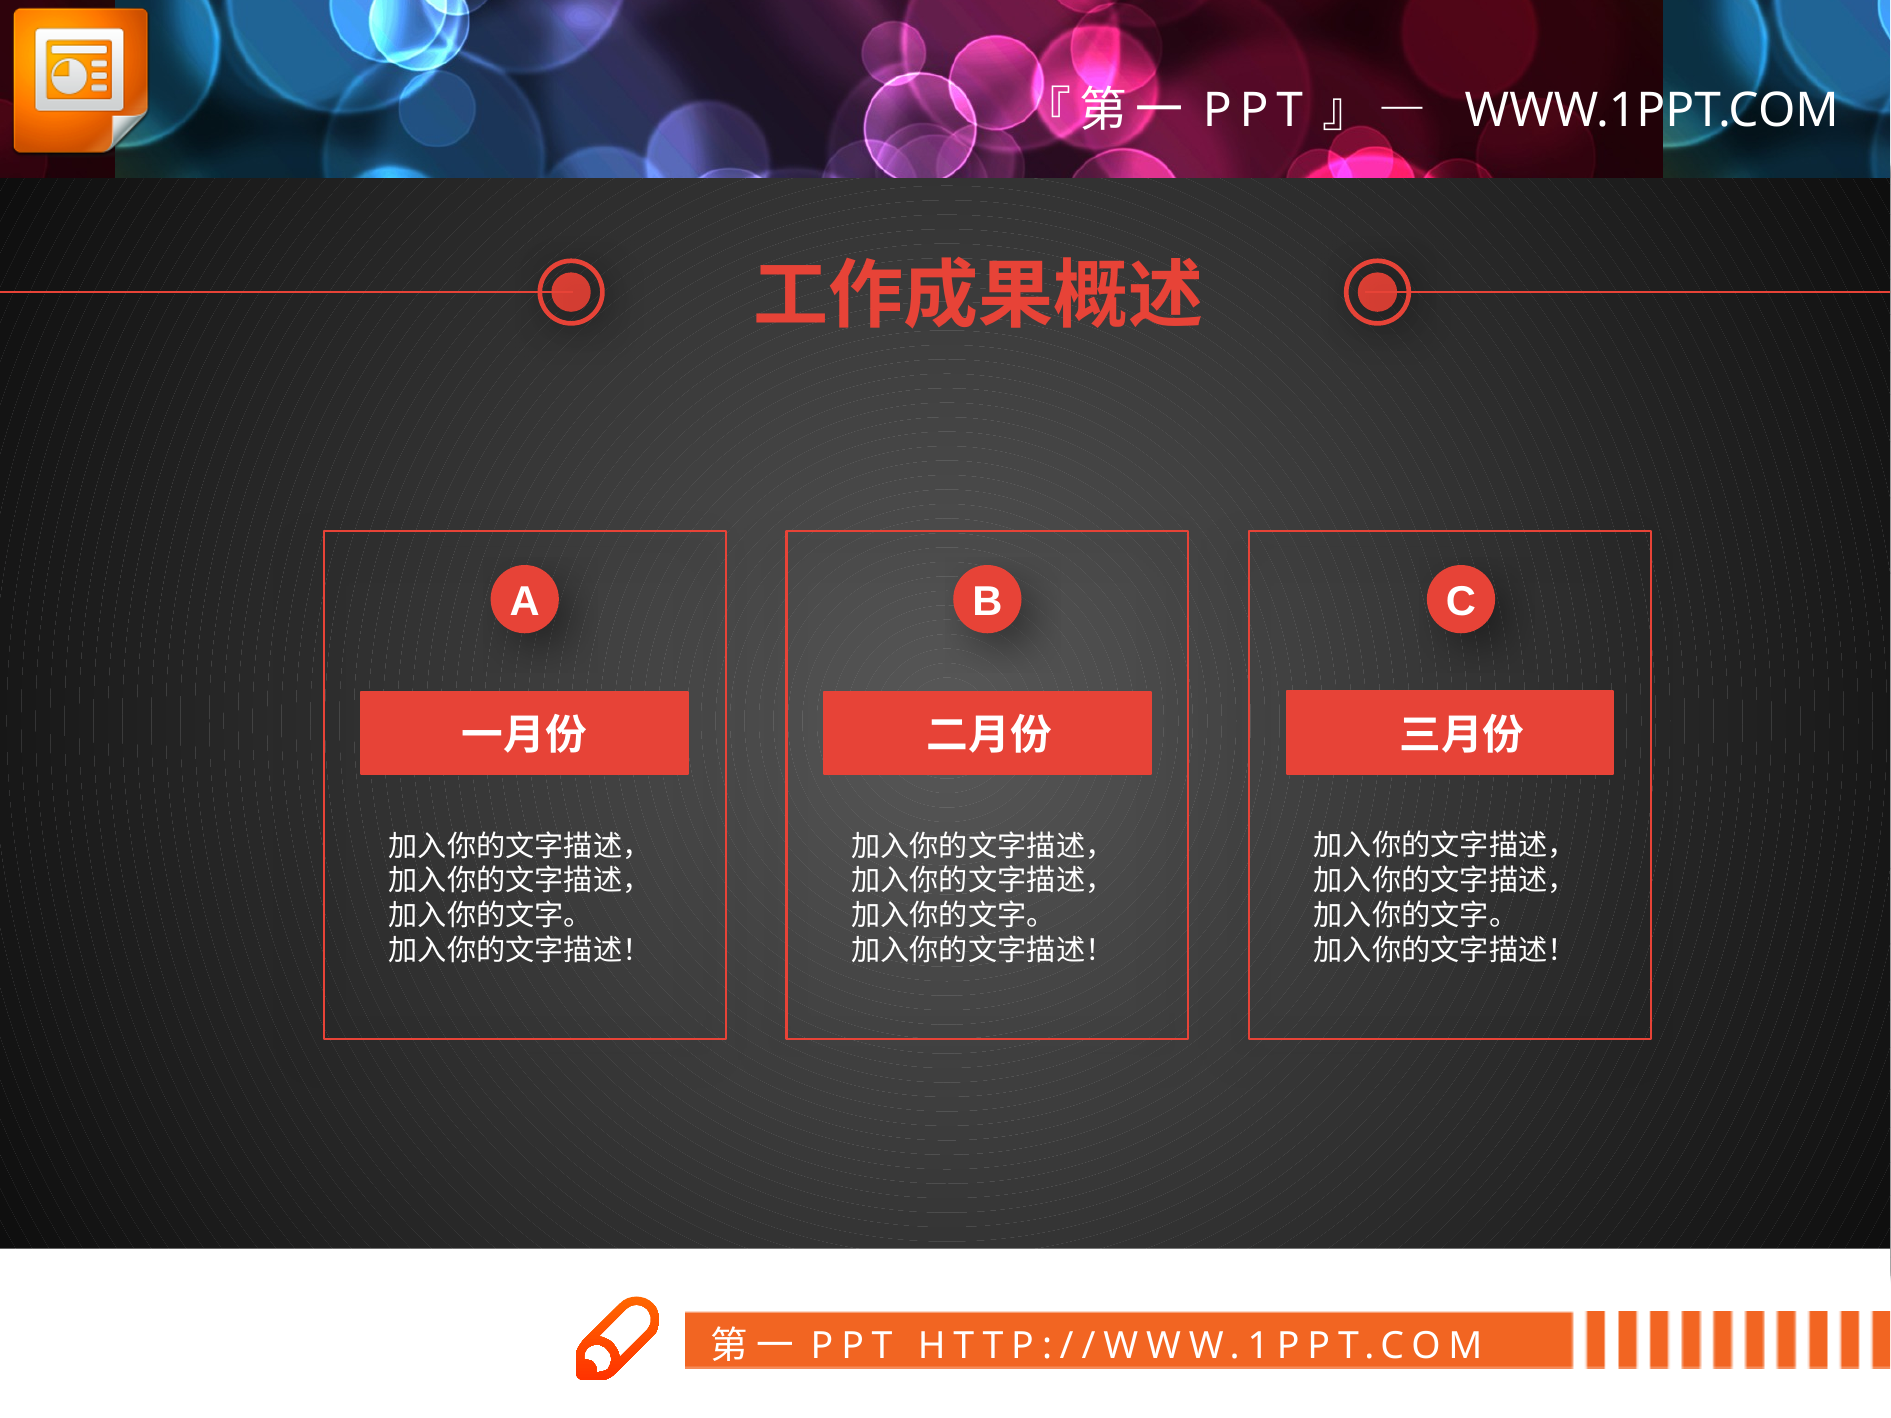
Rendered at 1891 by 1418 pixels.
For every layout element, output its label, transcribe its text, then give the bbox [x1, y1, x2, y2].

picture [685, 1311, 1891, 1369]
text_box 加入你的文字描述，加入你的文字描述，加入你的文字。 加入你的文字描述！ [373, 826, 689, 945]
text_box [1249, 531, 1651, 1040]
text_box 加入你的文字描述，加入你的文字描述，加入你的文字。 加入你的文字描述！ [836, 826, 1151, 945]
text_box C [1343, 566, 1579, 632]
text_box [1286, 691, 1614, 775]
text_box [0, 260, 603, 324]
picture [0, 0, 1891, 178]
text_box B [870, 566, 1105, 632]
text_box A [407, 566, 642, 632]
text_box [1345, 260, 1891, 324]
text_box 一月份 [446, 700, 603, 766]
text_box 加入你的文字描述，加入你的文字描述，加入你的文字。 加入你的文字描述！ [1298, 826, 1614, 945]
text_box [323, 531, 726, 1040]
text_box 工作成果概述 [738, 239, 1219, 345]
text_box 三月份 [1384, 699, 1540, 765]
text_box [823, 691, 1151, 775]
text_box [786, 531, 1189, 1040]
text_box 二月份 [911, 700, 1067, 766]
text_box [361, 691, 689, 775]
